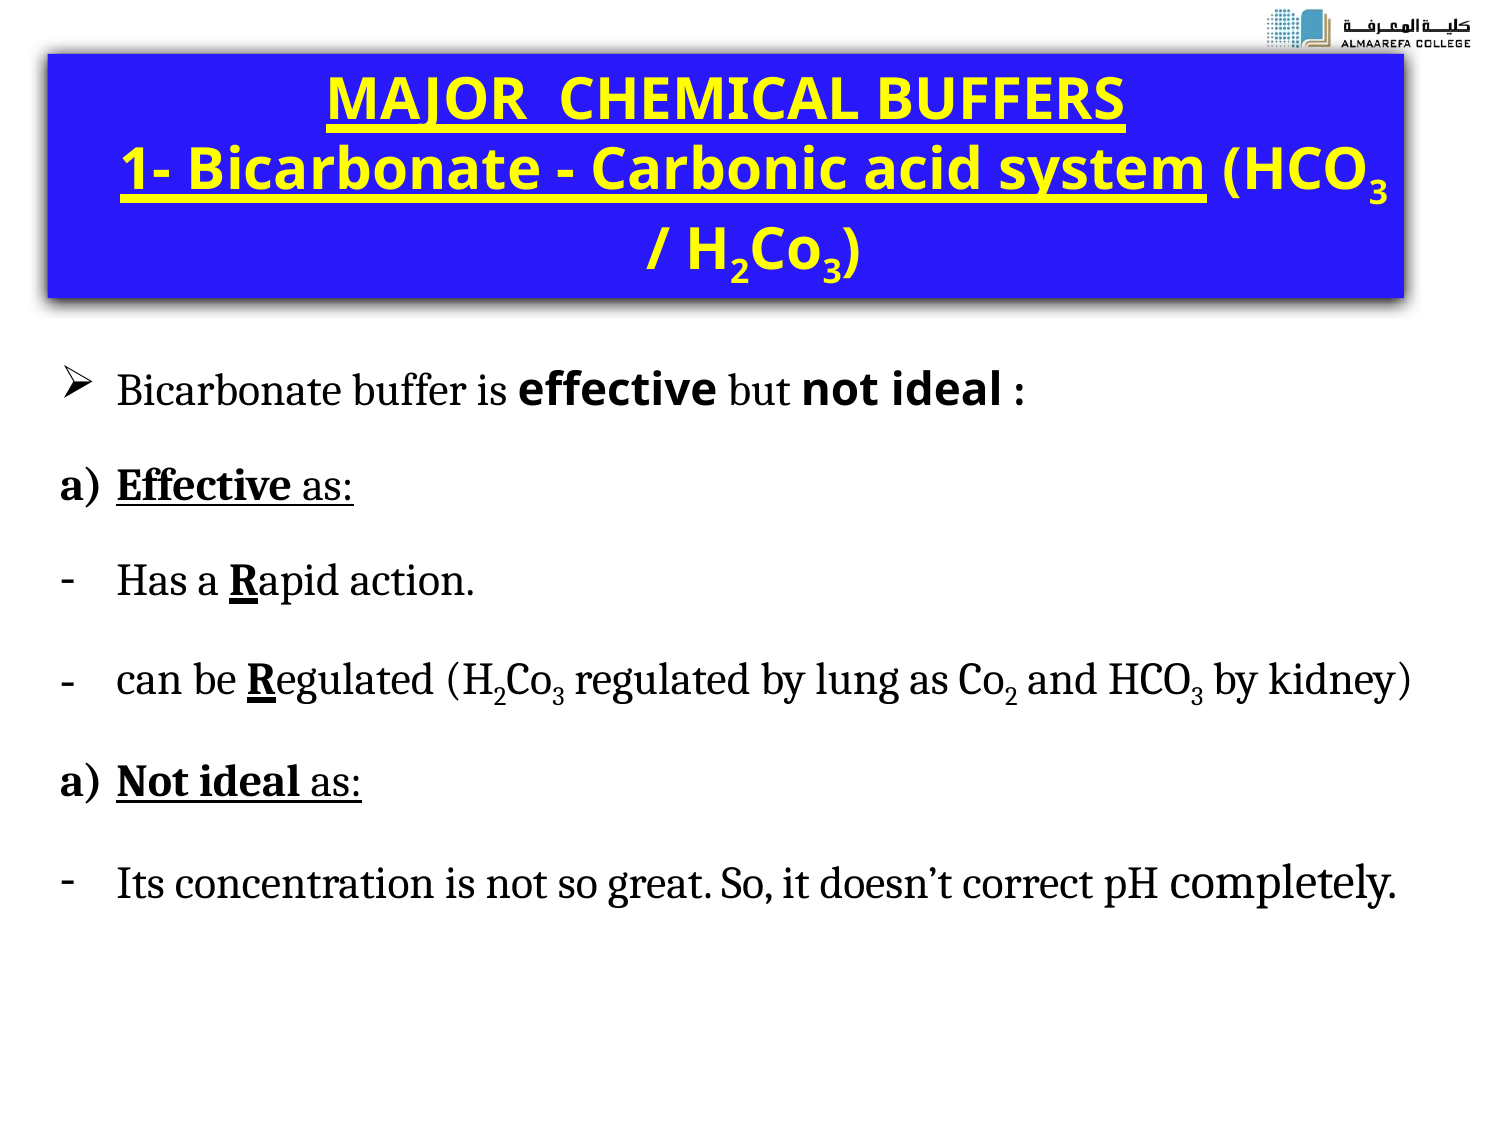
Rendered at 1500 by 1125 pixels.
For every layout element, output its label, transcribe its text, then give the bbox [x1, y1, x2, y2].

picture [1262, 1, 1475, 65]
text_box Bicarbonate buffer is effective but not ideal : Effective as: Has a Rapid action. can be Regulated (H2Co3 regulated by lung as Co2 and HCO3 by kidney) Not ideal as: Its concentration is not so great. So, it doesn’t correct pH completely. [45, 324, 1458, 916]
title MAJOR CHEMICAL BUFFERS 1- Bicarbonate - Carbonic acid system (HCO3 / H2Co3) [47, 53, 1404, 299]
